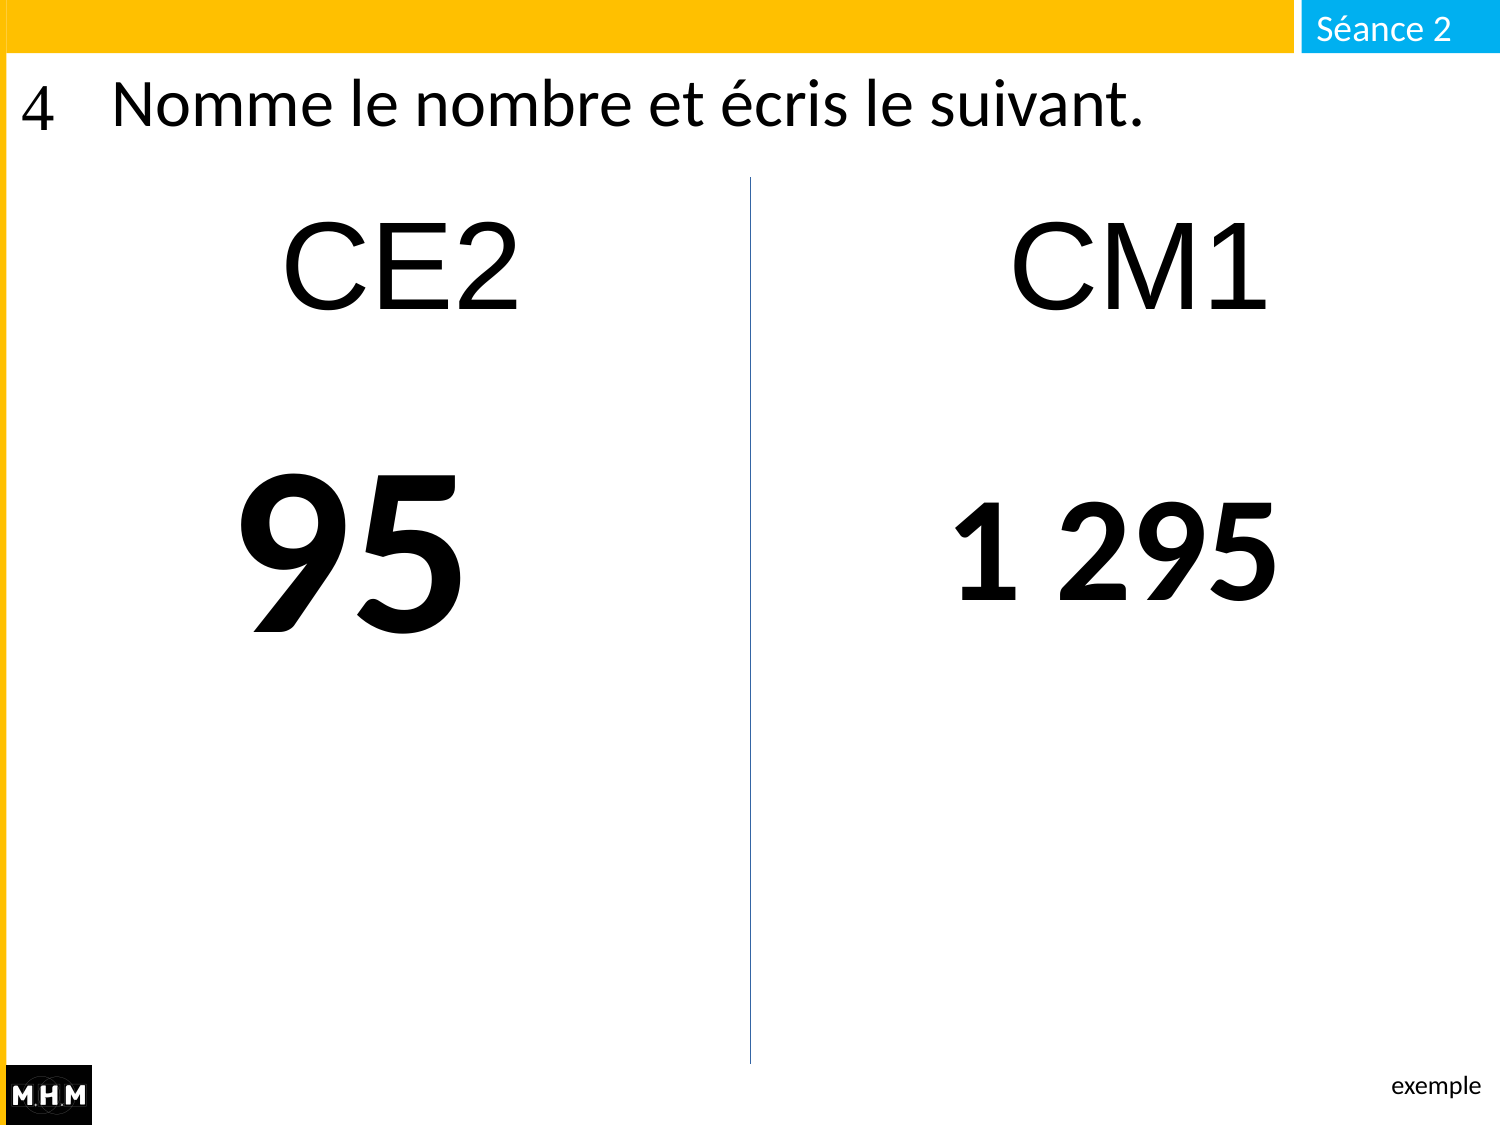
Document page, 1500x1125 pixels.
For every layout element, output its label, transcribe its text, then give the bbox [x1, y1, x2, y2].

text_box CE2 CM1 [265, 177, 1300, 332]
text_box 95 [199, 383, 502, 689]
picture [6, 1065, 92, 1125]
title Nomme le nombre et écris le suivant. [96, 60, 1391, 150]
text_box 1 295 [899, 442, 1329, 638]
list exemple [1373, 1064, 1500, 1125]
